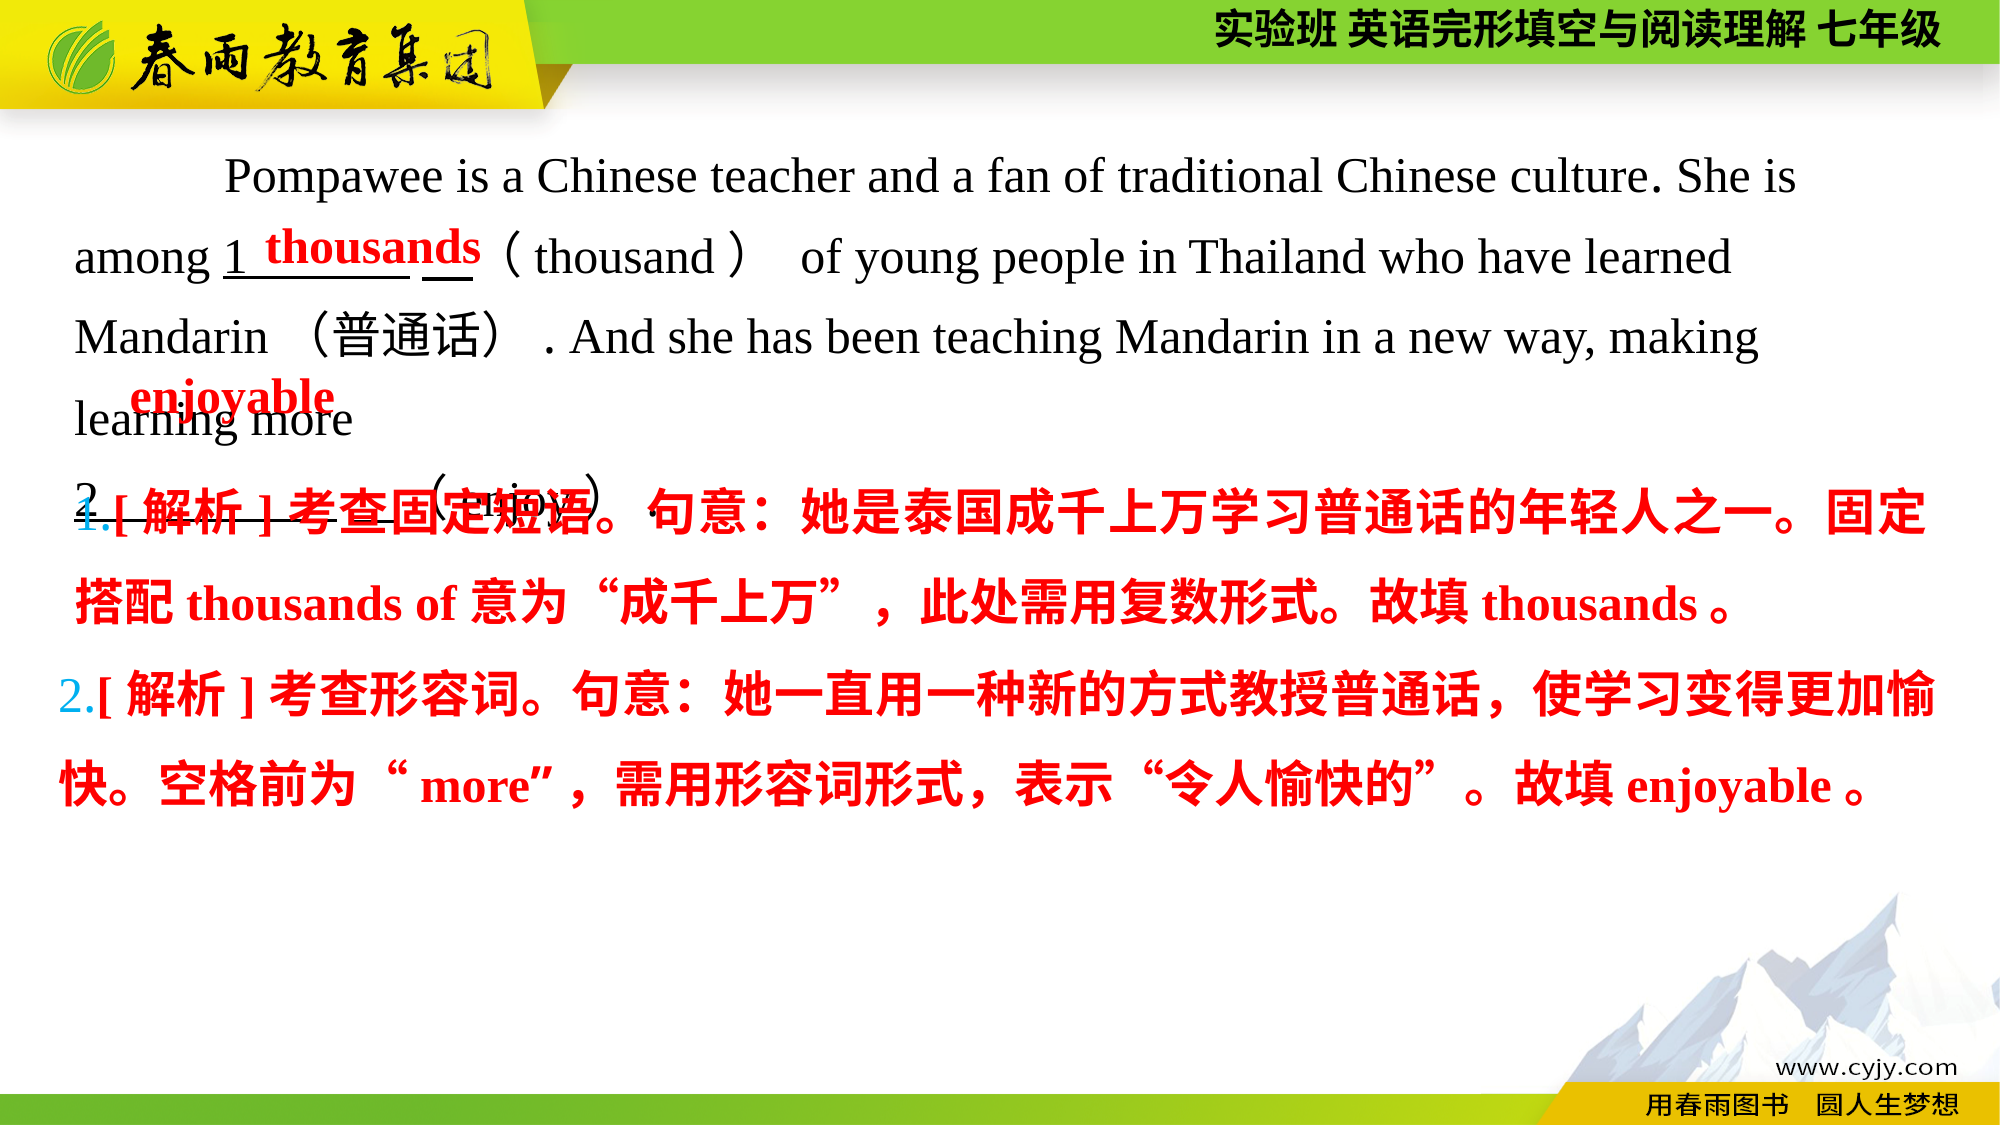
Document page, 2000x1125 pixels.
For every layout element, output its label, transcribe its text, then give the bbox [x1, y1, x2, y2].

picture [0, 0, 2000, 1125]
text_box thousands [250, 206, 497, 282]
text_box 2.[解析]考查形容词。句意：她一直用一种新的方式教授普通话，使学习变得更加愉快。空格前为“more”，需用形容词形式，表示“令人愉快的”。故填enjoyable。 [43, 625, 1953, 821]
list Pompawee is a Chinese teacher and a fan of traditional Chinese culture. She is among 1 （thousand） of young people in Thailand who have learned Mandarin（普通话）. And she has been teaching Mandarin in a new way, making learning more 2 （enjoy）. [59, 113, 1944, 443]
text_box enjoyable [114, 356, 351, 431]
text_box 1.[解析]考查固定短语。句意：她是泰国成千上万学习普通话的年轻人之一。固定搭配thousands of意为“成千上万”，此处需用复数形式。故填thousands。 [59, 443, 1944, 625]
